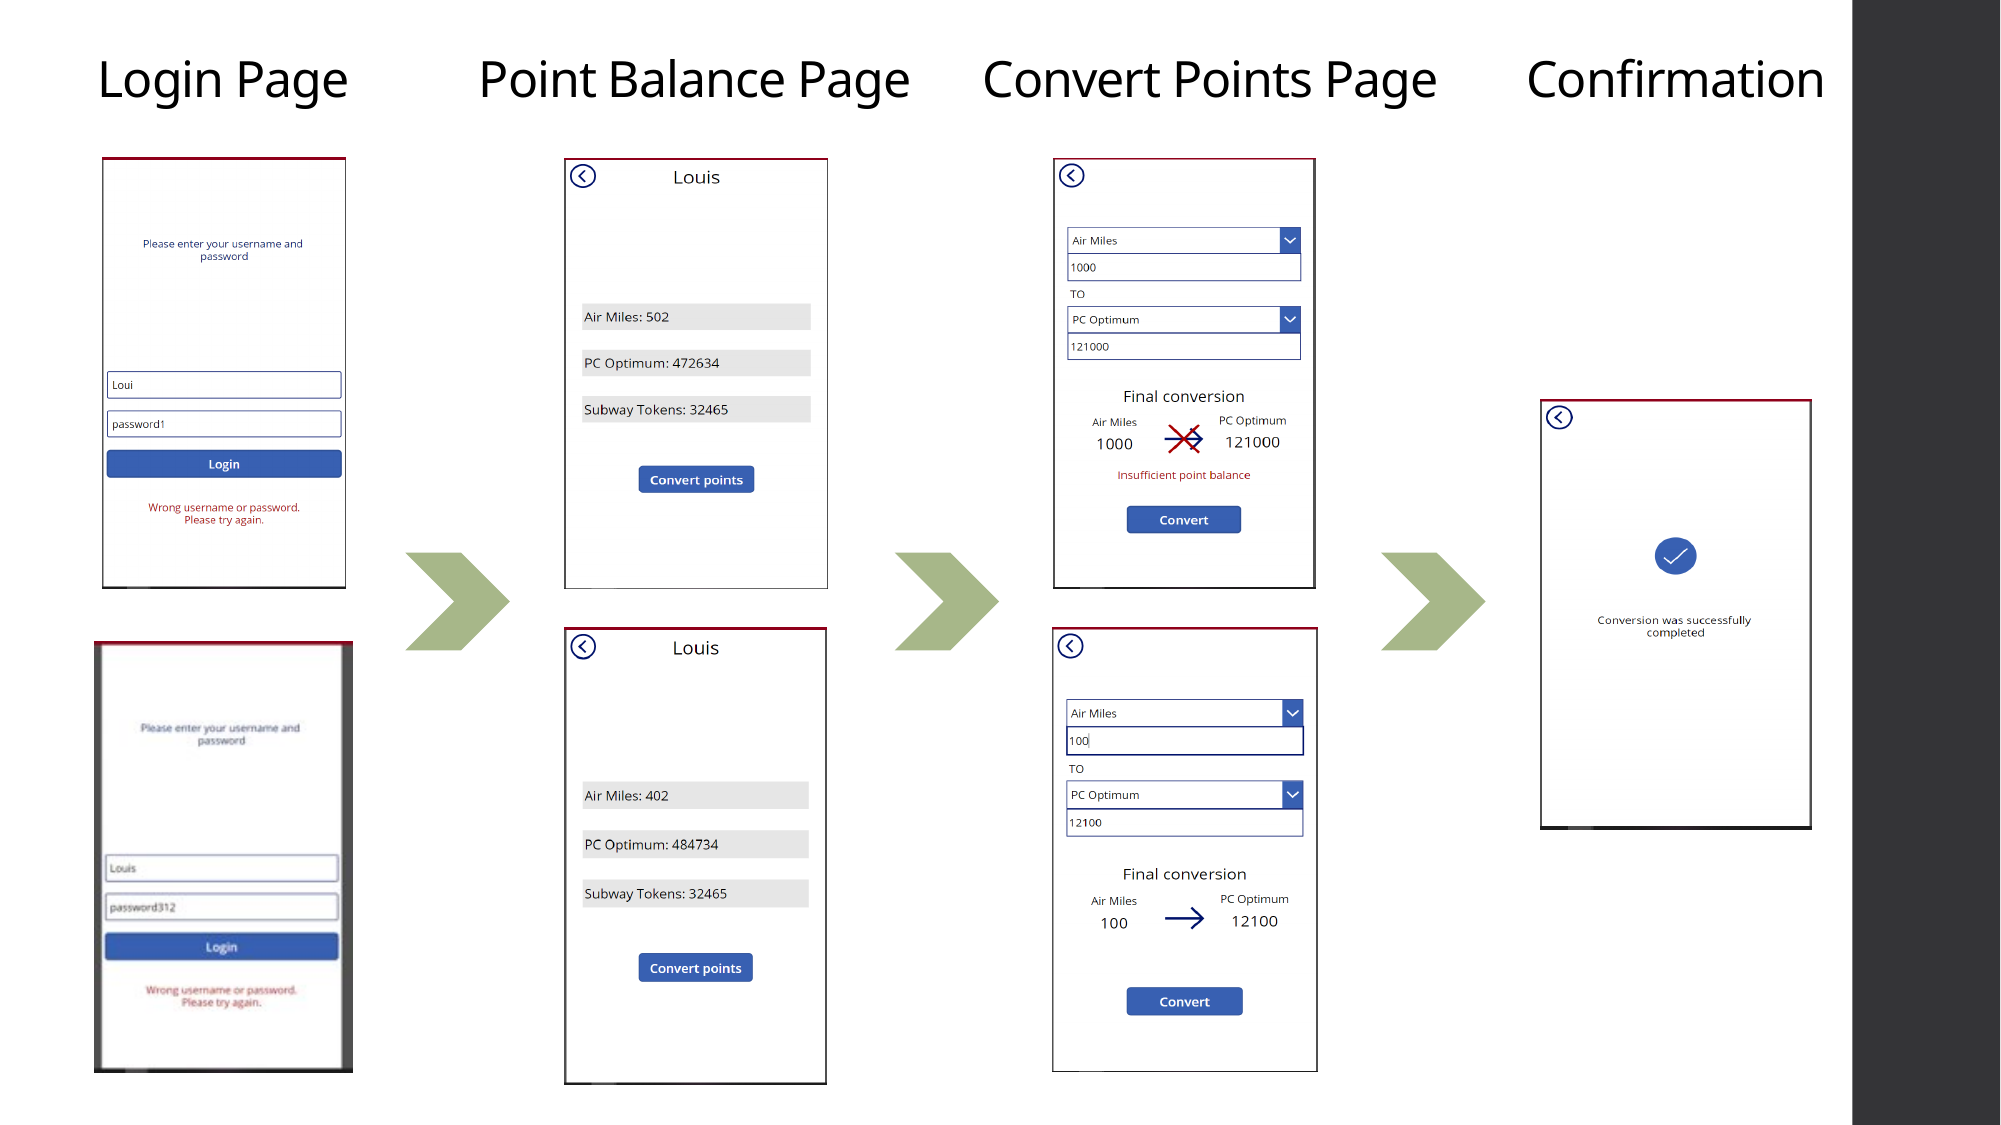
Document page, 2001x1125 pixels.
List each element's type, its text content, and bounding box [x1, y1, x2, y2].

text_box [404, 551, 511, 652]
text_box [1380, 551, 1487, 652]
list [94, 641, 353, 1073]
title Login Page [60, 18, 388, 117]
picture [1052, 627, 1318, 1072]
picture [563, 627, 827, 1086]
text_box Convert Points Page [961, 18, 1460, 117]
picture [1052, 157, 1316, 589]
text_box Confirmation [1492, 18, 1860, 117]
picture [102, 157, 346, 590]
text_box [893, 551, 1000, 652]
picture [564, 157, 828, 589]
picture [1540, 399, 1812, 830]
text_box Point Balance Page [446, 18, 945, 117]
